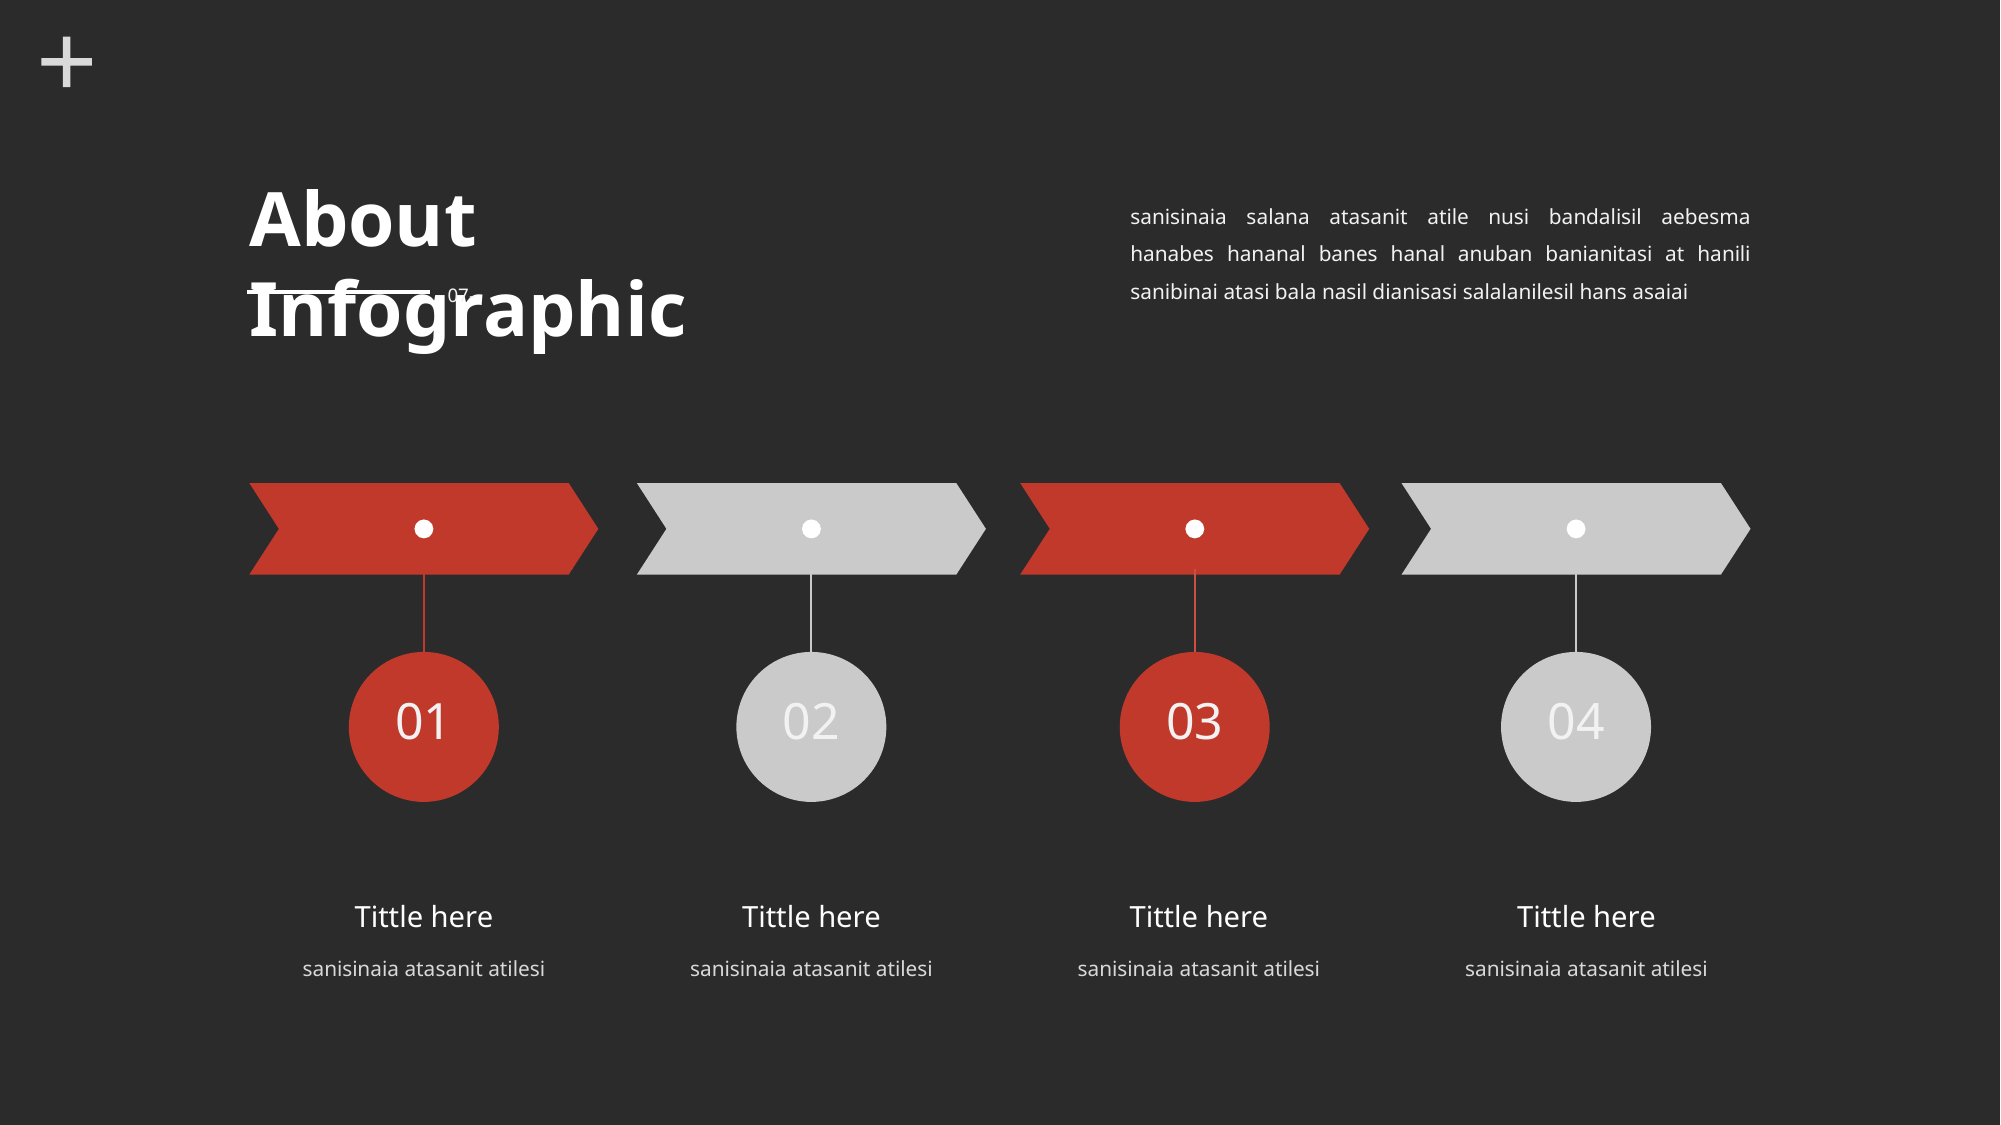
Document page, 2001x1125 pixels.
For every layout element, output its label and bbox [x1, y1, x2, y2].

text_box [249, 483, 1751, 802]
text_box [40, 36, 93, 88]
text_box [666, 891, 957, 985]
text_box [278, 891, 570, 985]
text_box [234, 164, 1766, 312]
text_box [1053, 891, 1345, 985]
text_box [1441, 891, 1732, 985]
